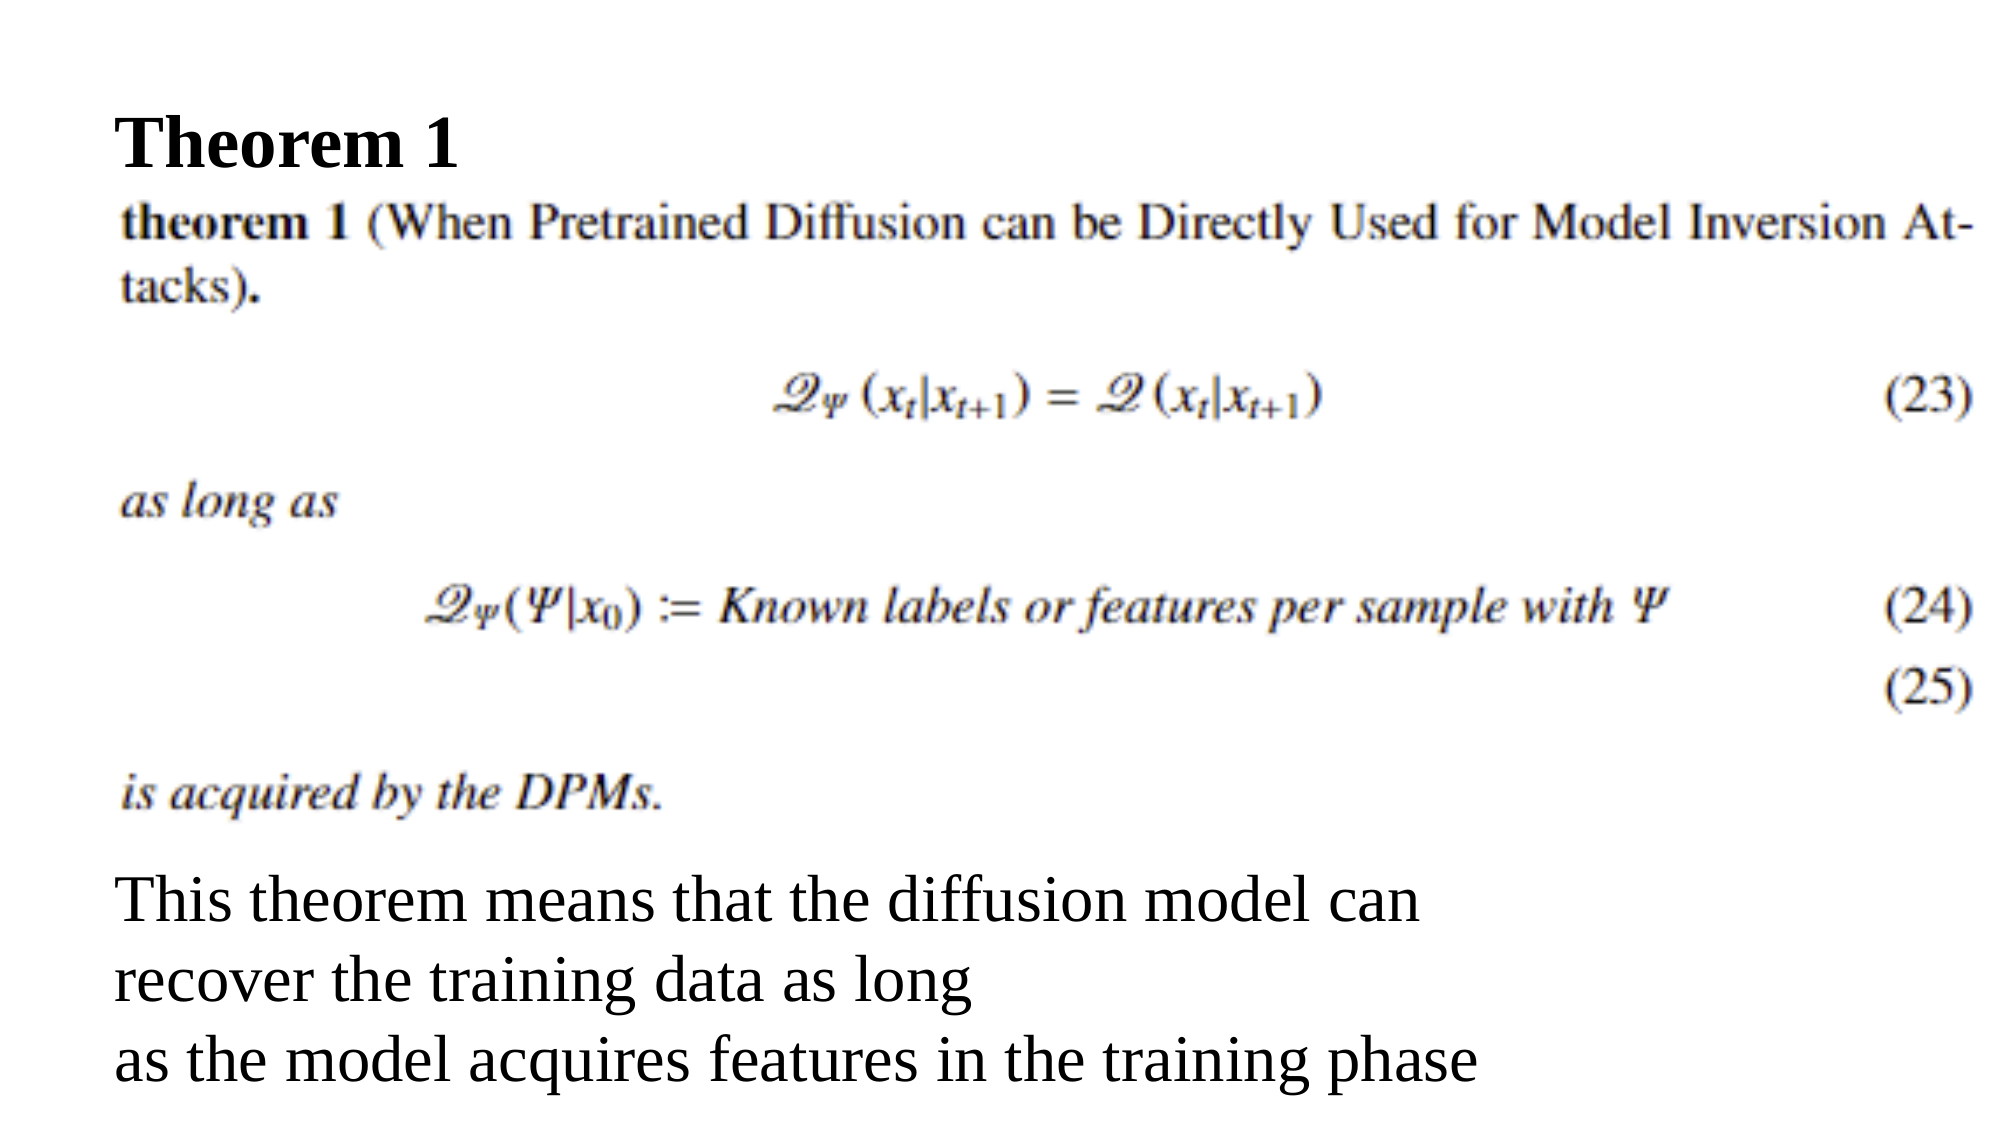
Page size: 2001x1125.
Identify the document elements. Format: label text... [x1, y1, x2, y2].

text_box This theorem means that the diffusion model can recover the training data as long as the model acquires features in the training phase [99, 863, 1647, 1103]
text_box Theorem 1 [99, 85, 1100, 184]
picture [71, 184, 2000, 863]
